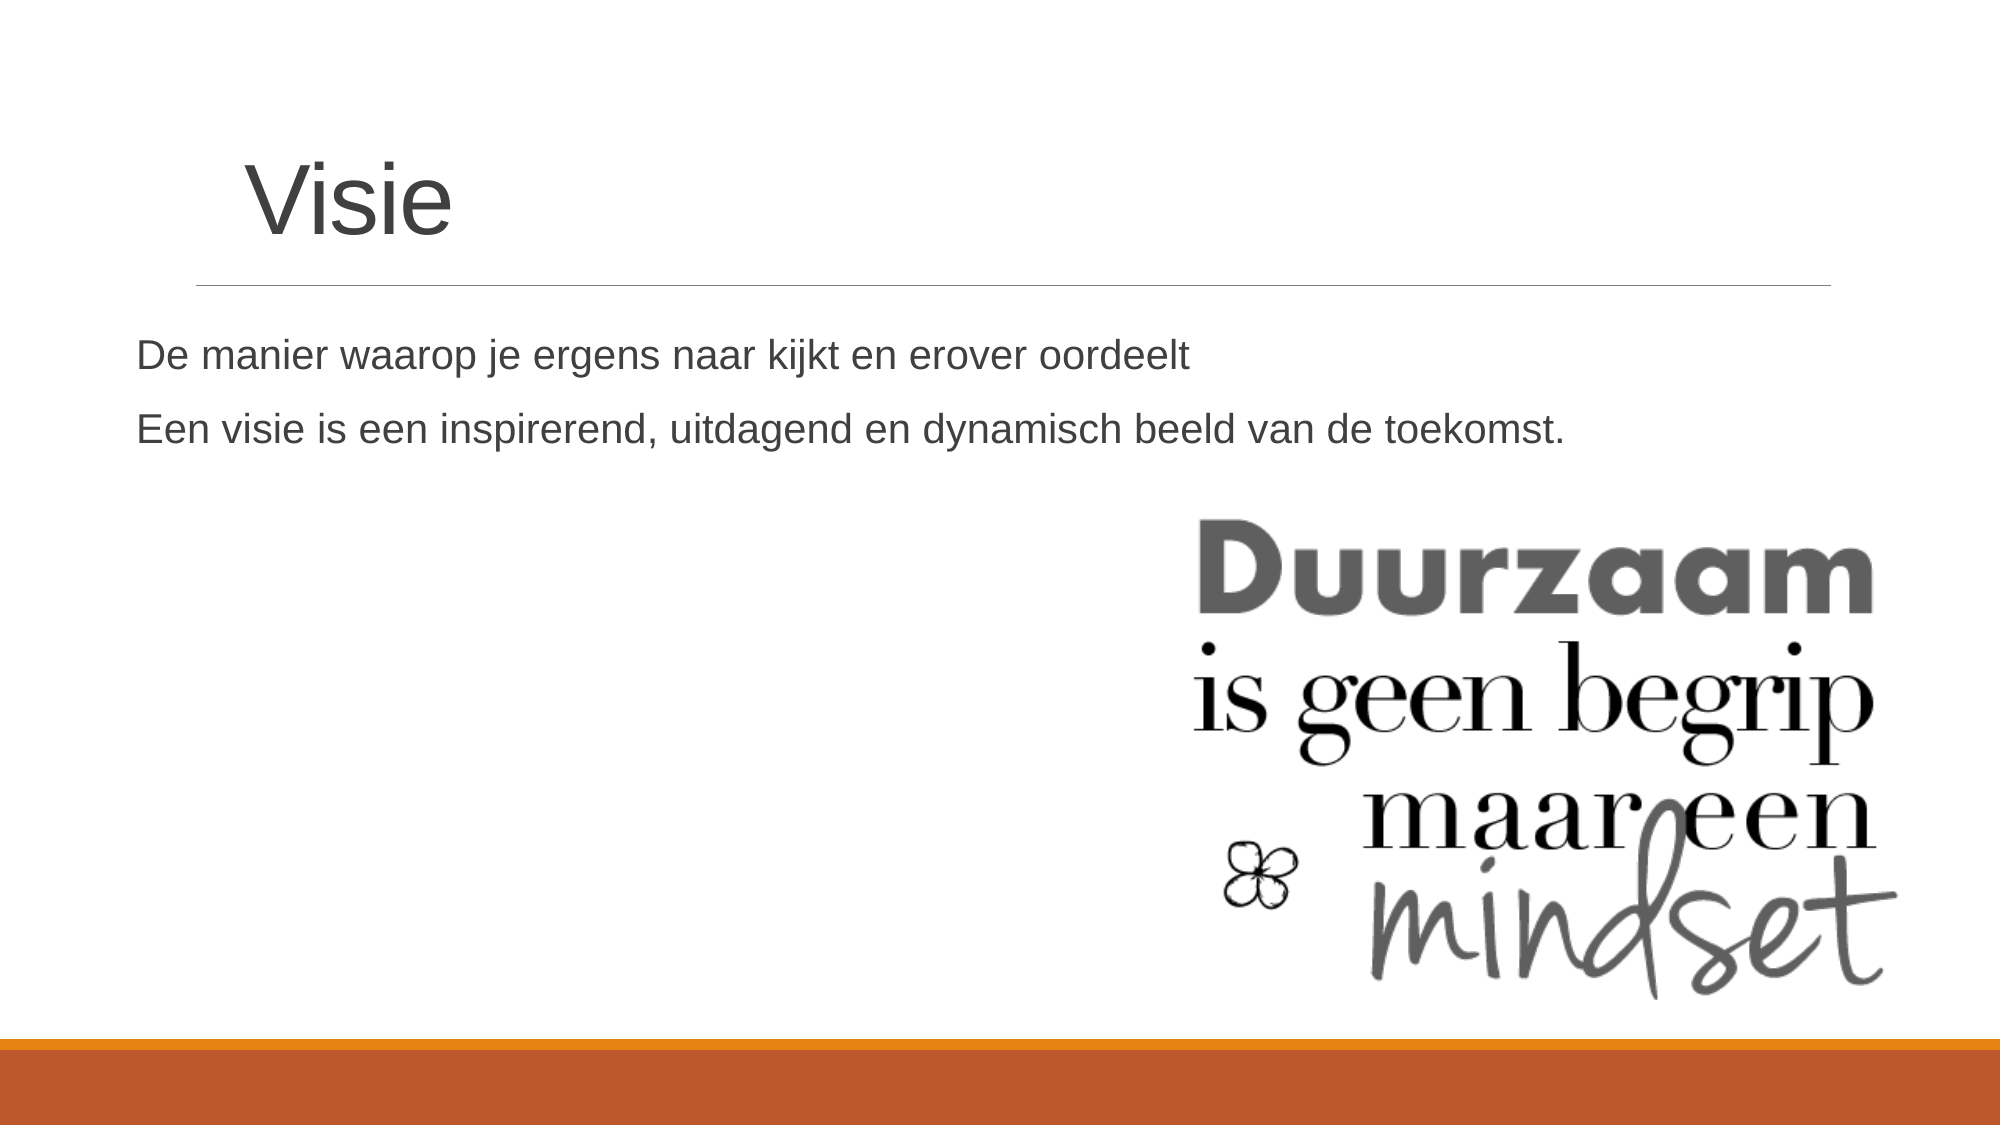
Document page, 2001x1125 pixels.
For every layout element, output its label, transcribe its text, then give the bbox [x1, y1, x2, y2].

list De manier waarop je ergens naar kijkt en erover oordeelt Een visie is een inspirerend, uitdagend en dynamisch beeld van de toekomst. [121, 326, 1622, 599]
picture [1173, 509, 1900, 1011]
title Visie [229, 63, 1730, 264]
